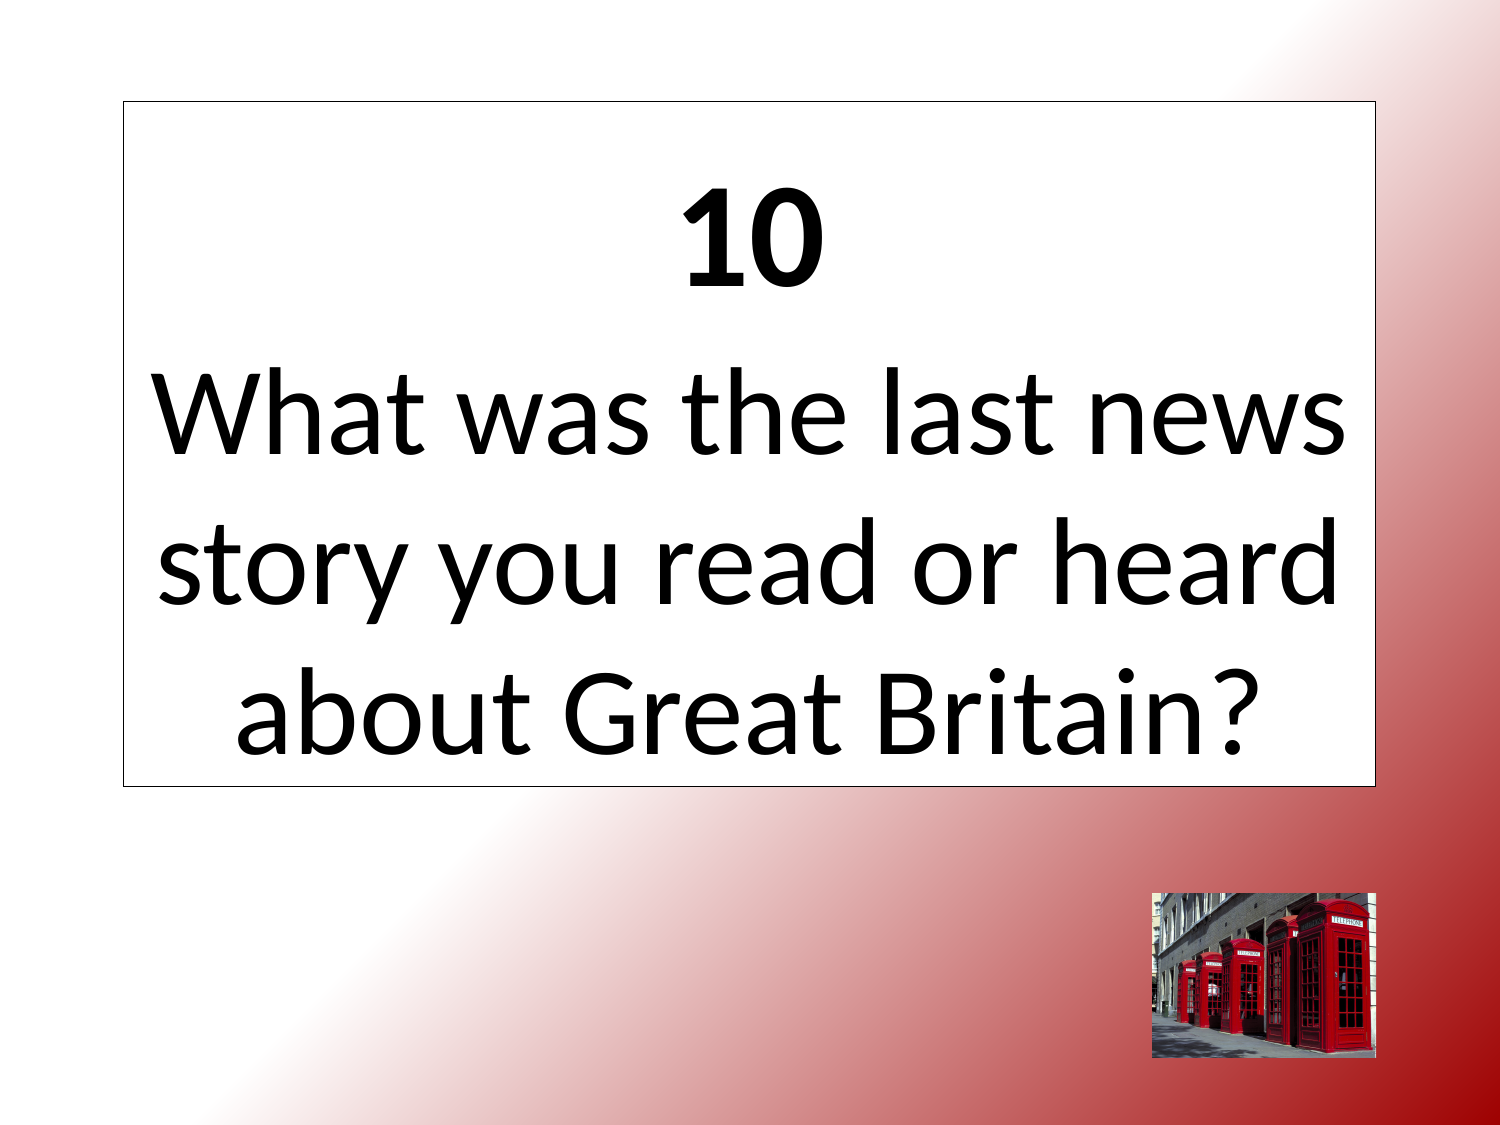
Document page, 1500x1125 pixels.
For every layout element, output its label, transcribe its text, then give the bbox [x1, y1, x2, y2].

text_box 10 What was the last news story you read or heard about Great Britain? [123, 101, 1376, 787]
picture [1151, 892, 1377, 1059]
